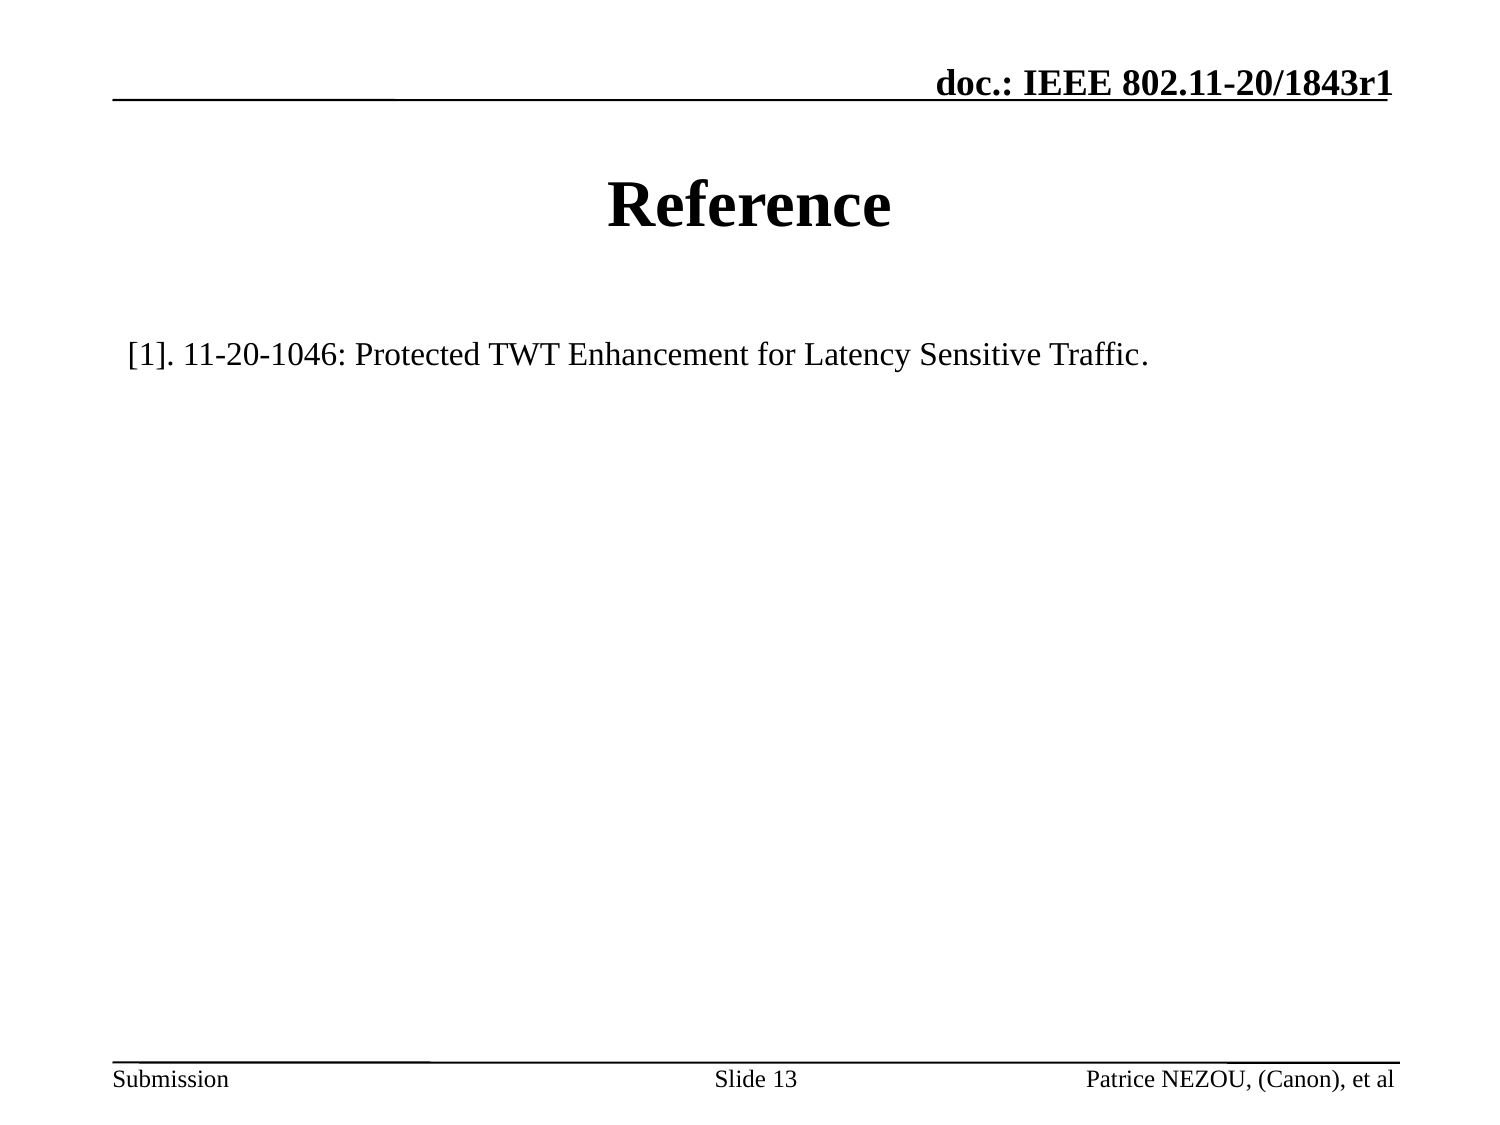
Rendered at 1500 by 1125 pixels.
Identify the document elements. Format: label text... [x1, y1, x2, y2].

title Reference [112, 112, 1388, 288]
footer Patrice NEZOU, (Canon), et al [878, 1061, 1402, 1093]
slide_number Slide 13 [712, 1061, 800, 1123]
list [1]. 11-20-1046: Protected TWT Enhancement for Latency Sensitive Traffic. [112, 324, 1388, 1000]
